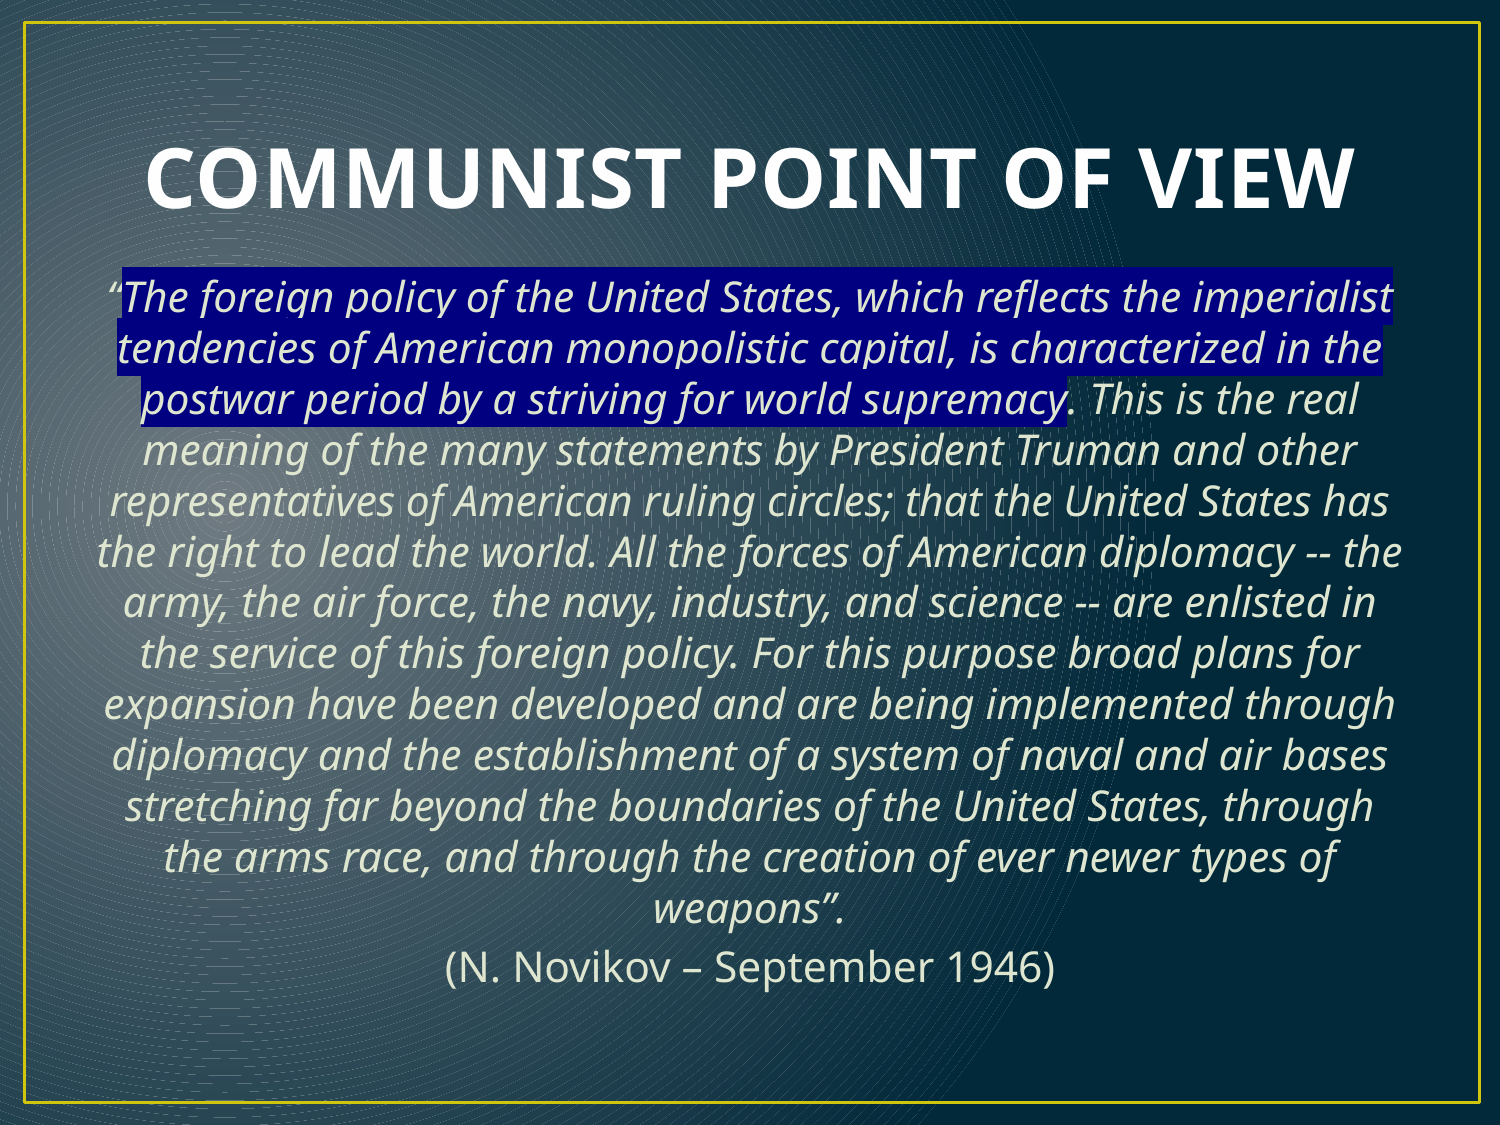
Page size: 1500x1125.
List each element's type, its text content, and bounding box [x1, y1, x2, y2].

title COMMUNIST POINT OF VIEW [75, 45, 1425, 233]
list “The foreign policy of the United States, which reflects the imperialist tendencies of American monopolistic capital, is characterized in the postwar period by a striving for world supremacy. This is the real meaning of the many statements by President Truman and other representatives of American ruling circles; that the United States has the right to lead the world. All the forces of American diplomacy -- the army, the air force, the navy, industry, and science -- are enlisted in the service of this foreign policy. For this purpose broad plans for expansion have been developed and are being implemented through diplomacy and the establishment of a system of naval and air bases stretching far beyond the boundaries of the United States, through the arms race, and through the creation of ever newer types of weapons”. (N. Novikov – September 1946) [75, 262, 1425, 1005]
